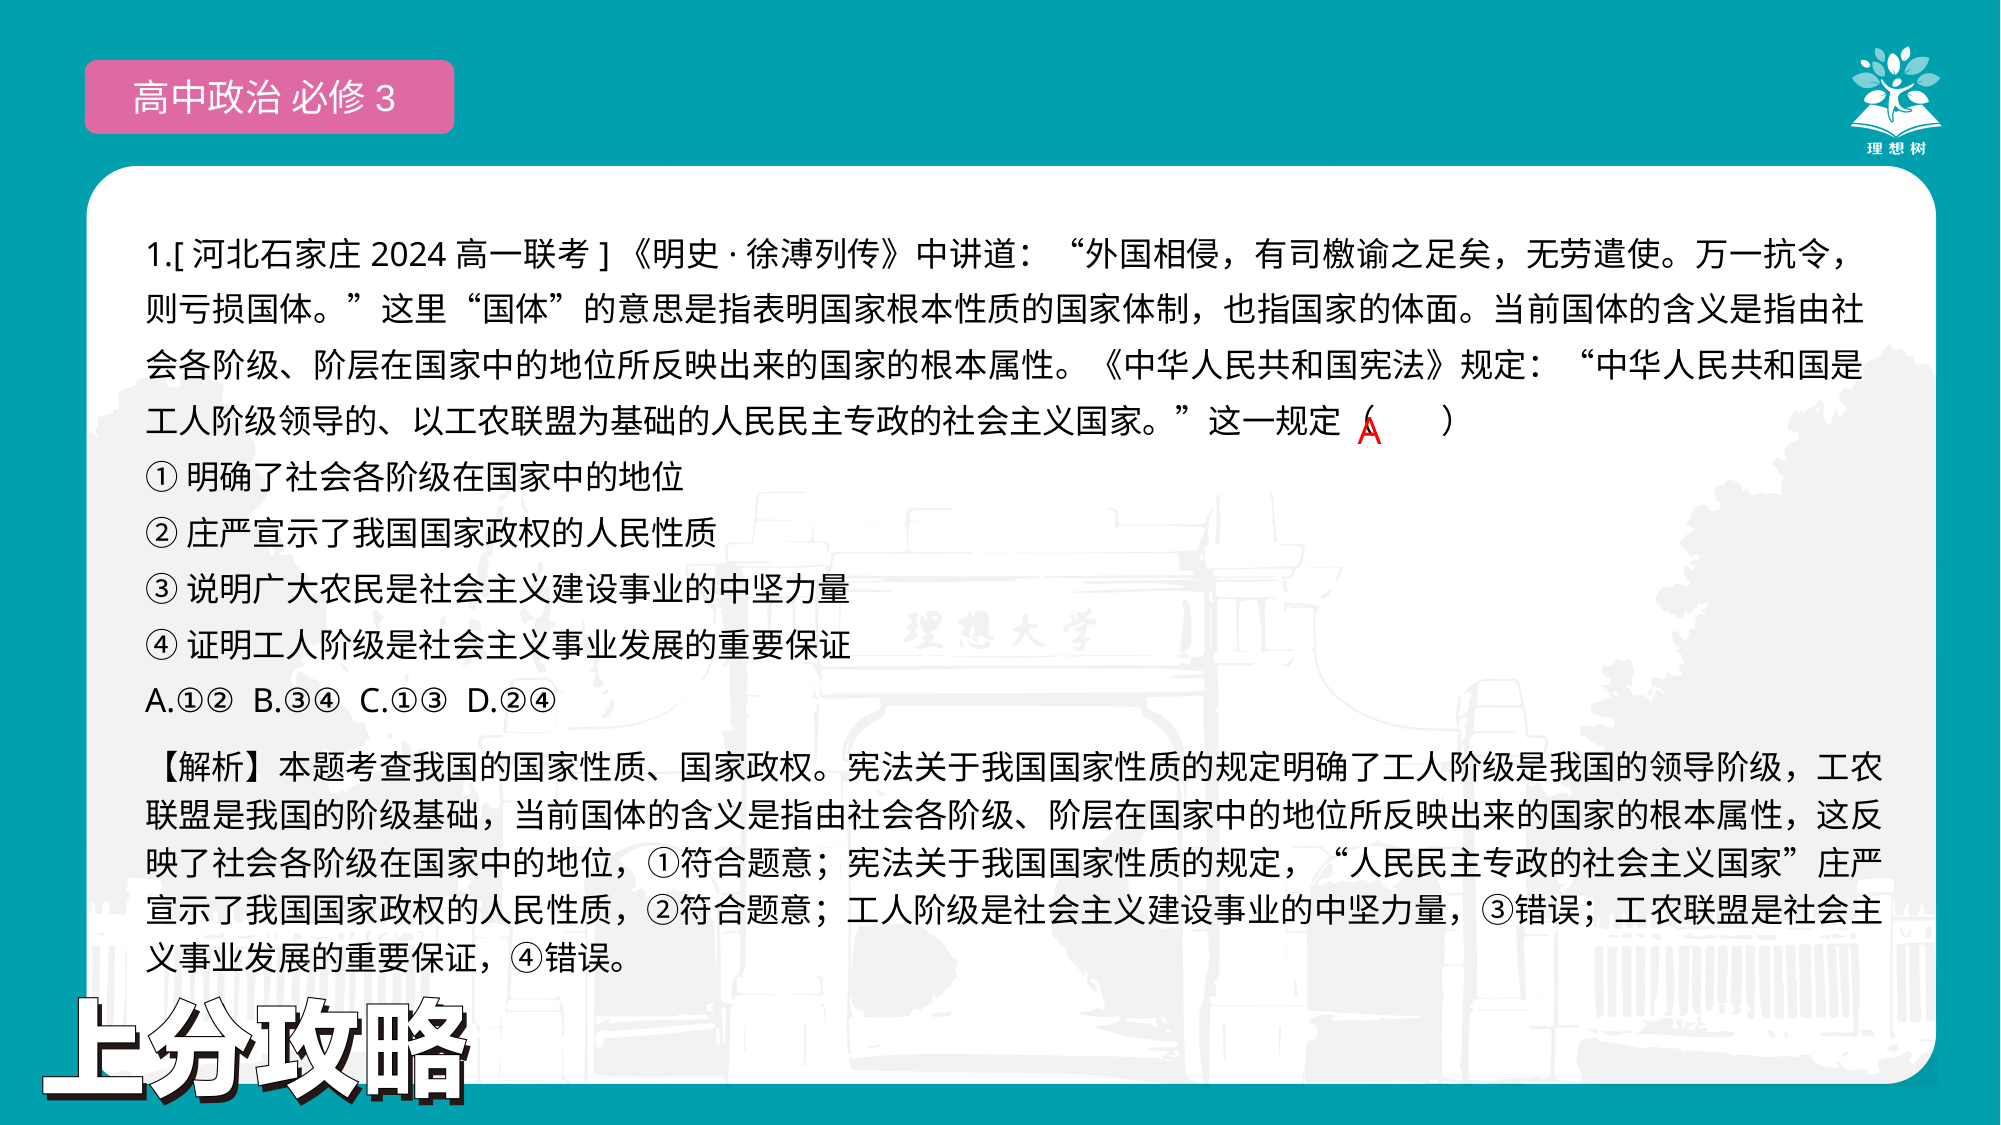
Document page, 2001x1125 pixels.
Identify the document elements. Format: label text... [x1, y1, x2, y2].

picture [0, 0, 2001, 1125]
text_box A [1332, 377, 1450, 460]
text_box 1.[河北石家庄2024高一联考]《明史·徐溥列传》中讲道：“外国相侵，有司檄谕之足矣，无劳遣使。万一抗令，则亏损国体。”这里“国体”的意思是指表明国家根本性质的国家体制，也指国家的体面。当前国体的含义是指由社会各阶级、阶层在国家中的地位所反映出来的国家的根本属性。《中华人民共和国宪法》规定：“中华人民共和国是工人阶级领导的、以工农联盟为基础的人民民主专政的社会主义国家。”这一规定（ ） ①明确了社会各阶级在国家中的地位 ②庄严宣示了我国国家政权的人民性质 ③说明广大农民是社会主义建设事业的中坚力量 ④证明工人阶级是社会主义事业发展的重要保证 A.①② B.③④ C.①③ D.②④ [130, 209, 1880, 727]
text_box 高中政治 必修3 [83, 58, 456, 135]
text_box 【解析】本题考查我国的国家性质、国家政权。宪法关于我国国家性质的规定明确了工人阶级是我国的领导阶级，工农联盟是我国的阶级基础，当前国体的含义是指由社会各阶级、阶层在国家中的地位所反映出来的国家的根本属性，这反映了社会各阶级在国家中的地位，①符合题意；宪法关于我国国家性质的规定，“人民民主专政的社会主义国家”庄严宣示了我国国家政权的人民性质，②符合题意；工人阶级是社会主义建设事业的中坚力量，③错误；工农联盟是社会主义事业发展的重要保证，④错误。 [130, 730, 1899, 985]
